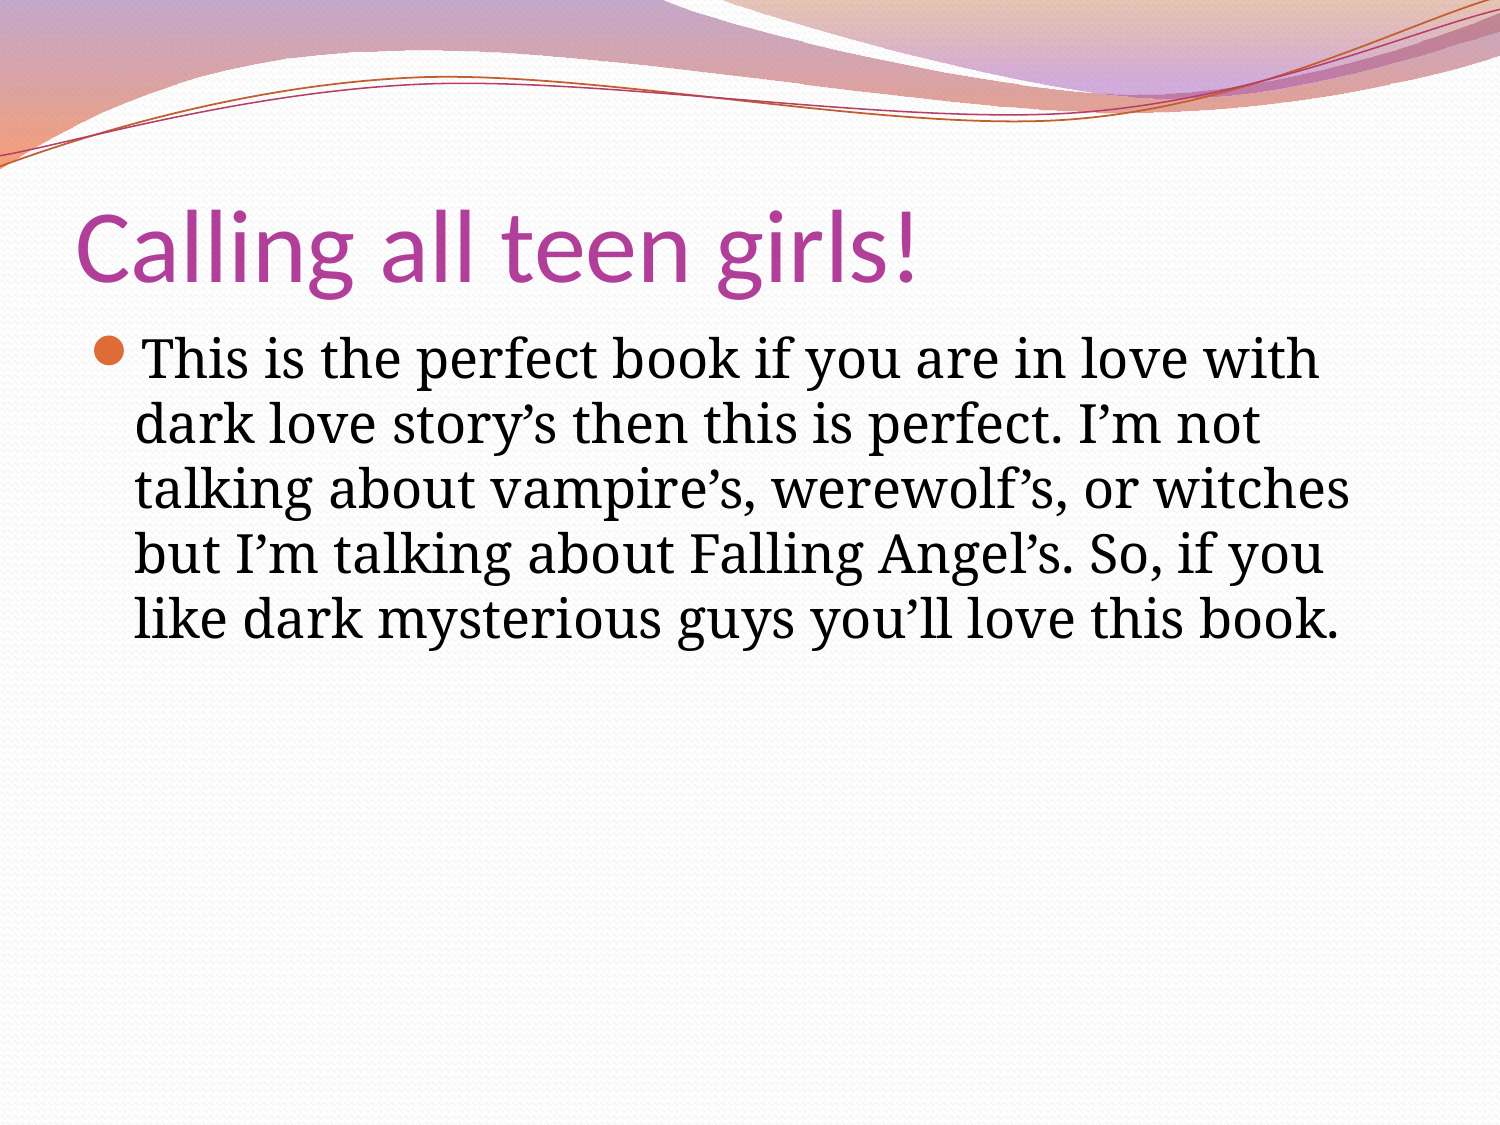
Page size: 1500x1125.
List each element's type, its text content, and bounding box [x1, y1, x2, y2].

title Calling all teen girls! [75, 115, 1425, 303]
list This is the perfect book if you are in love with dark love story’s then this is perfect. I’m not talking about vampire’s, werewolf’s, or witches but I’m talking about Falling Angel’s. So, if you like dark mysterious guys you’ll love this book. [75, 317, 1425, 1038]
